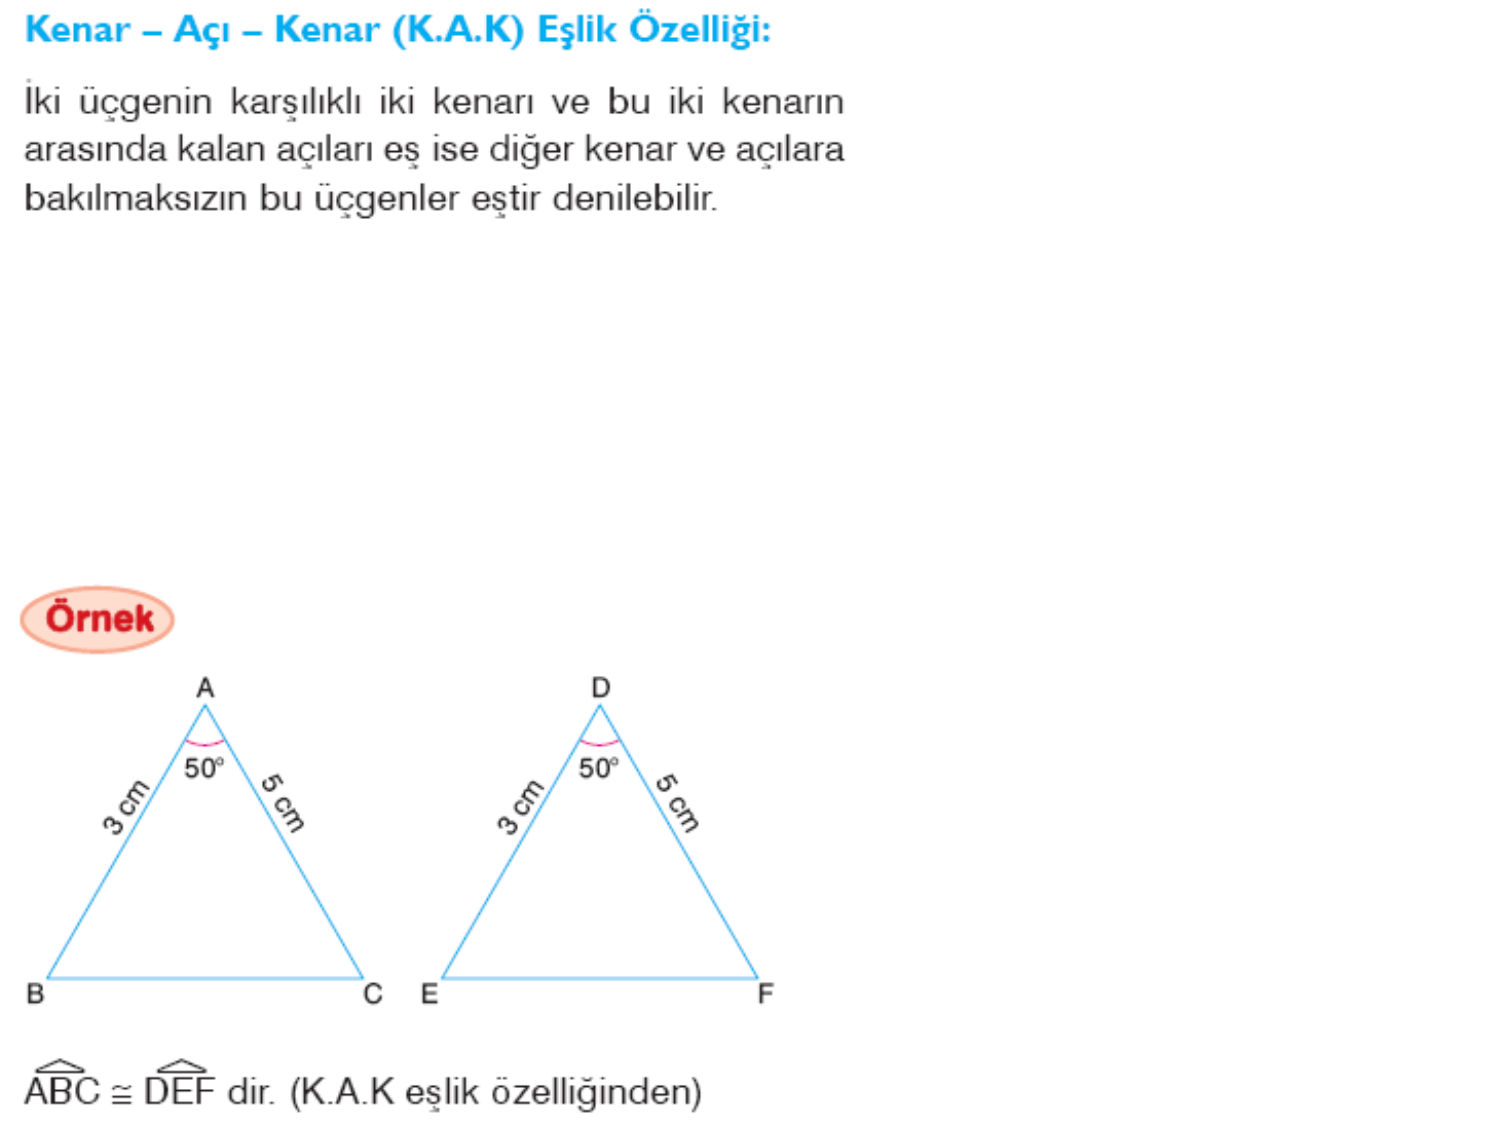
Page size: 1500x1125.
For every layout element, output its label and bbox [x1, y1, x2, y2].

picture [0, 0, 859, 1125]
